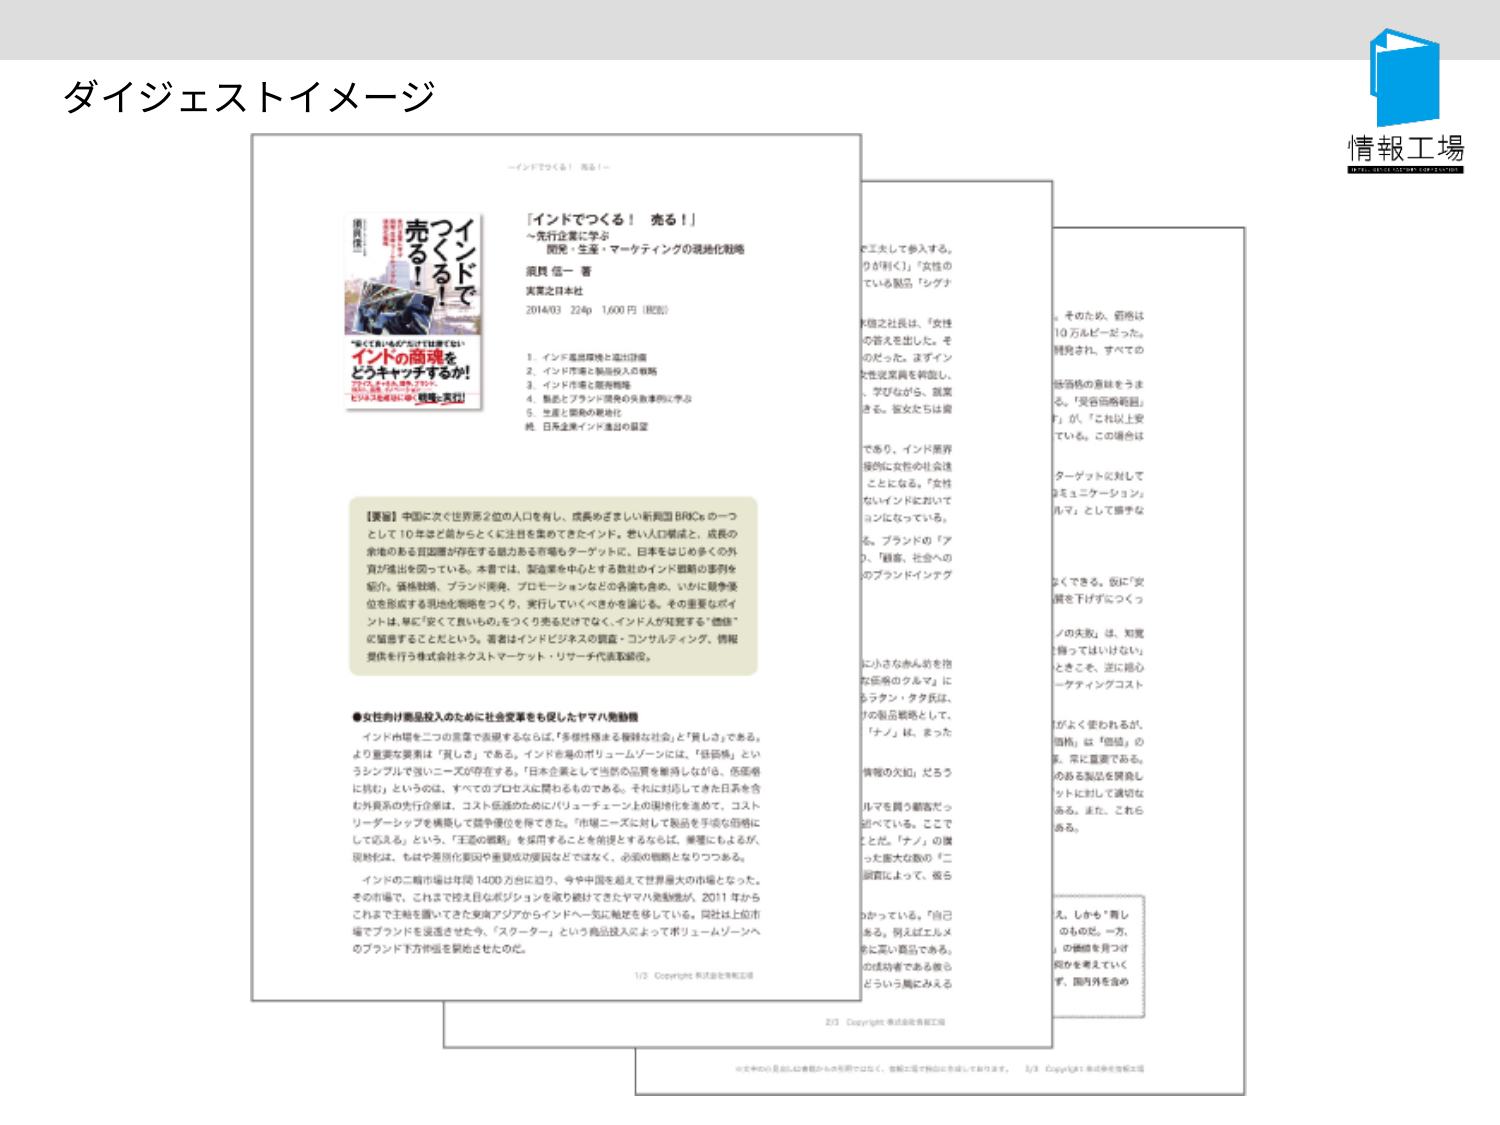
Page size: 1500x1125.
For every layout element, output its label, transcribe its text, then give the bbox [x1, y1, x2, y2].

text_box ダイジェストイメージ [47, 66, 452, 127]
picture [249, 133, 1247, 1097]
picture [1329, 24, 1483, 178]
